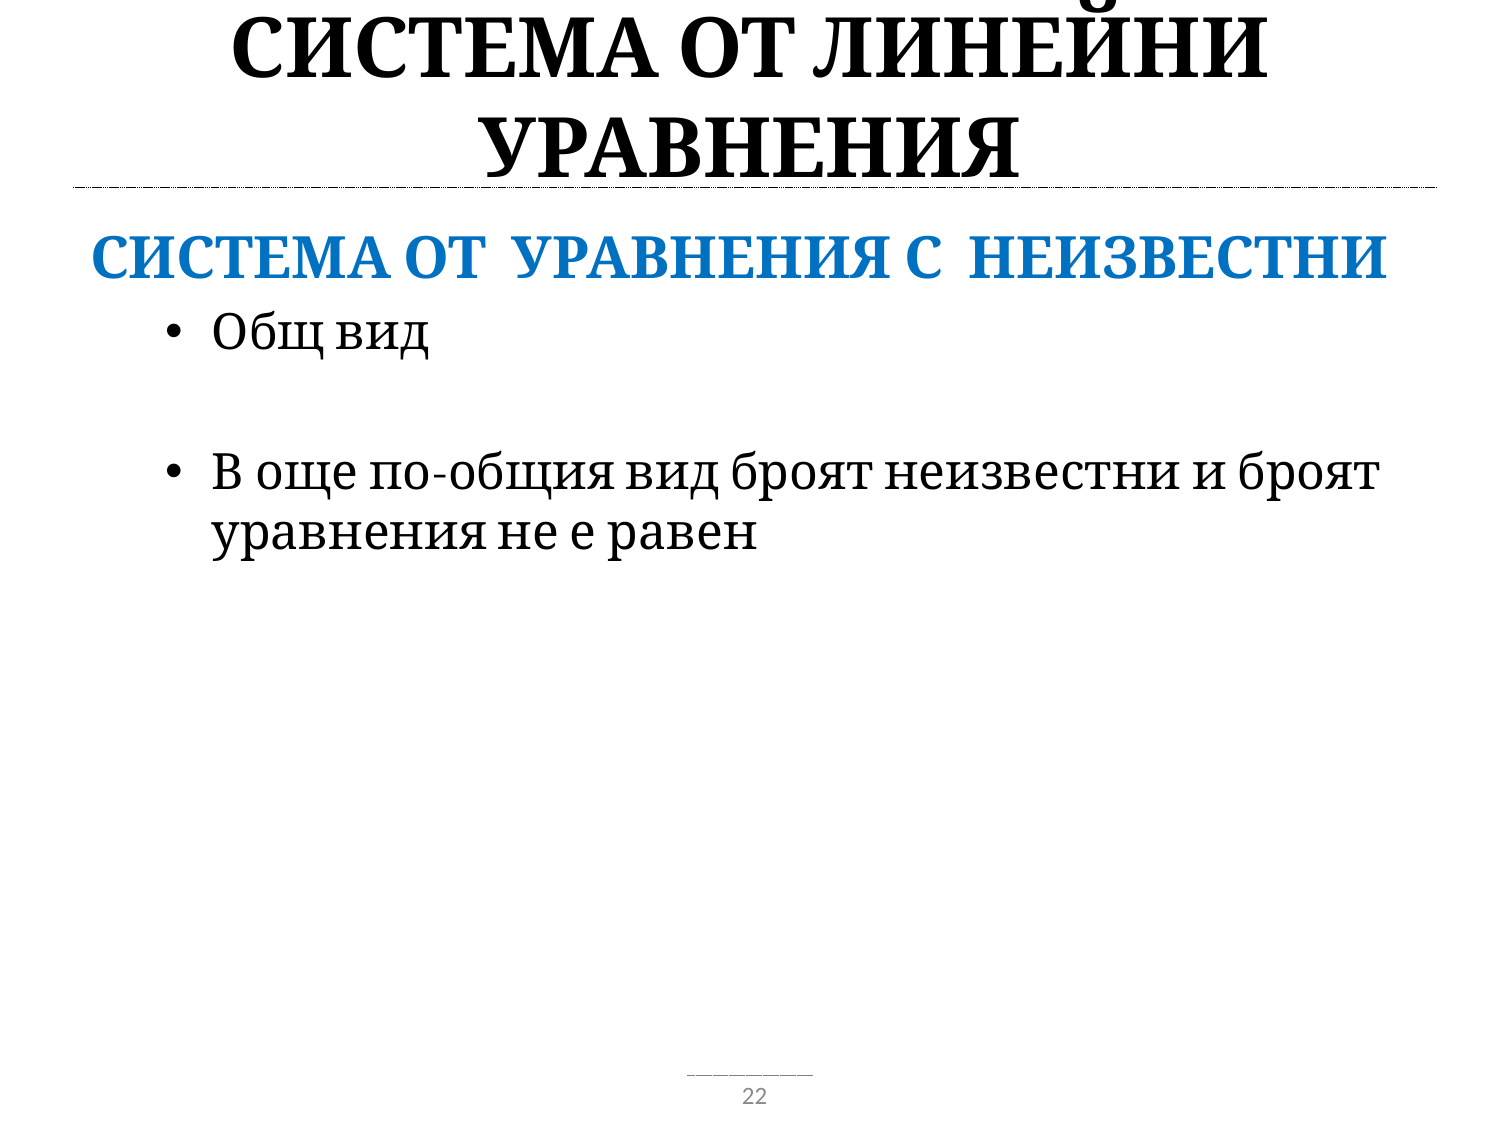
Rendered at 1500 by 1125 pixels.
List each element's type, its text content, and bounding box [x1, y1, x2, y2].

slide_number 22 [579, 1065, 930, 1125]
title Система от линейни уравнения [0, 0, 1500, 188]
